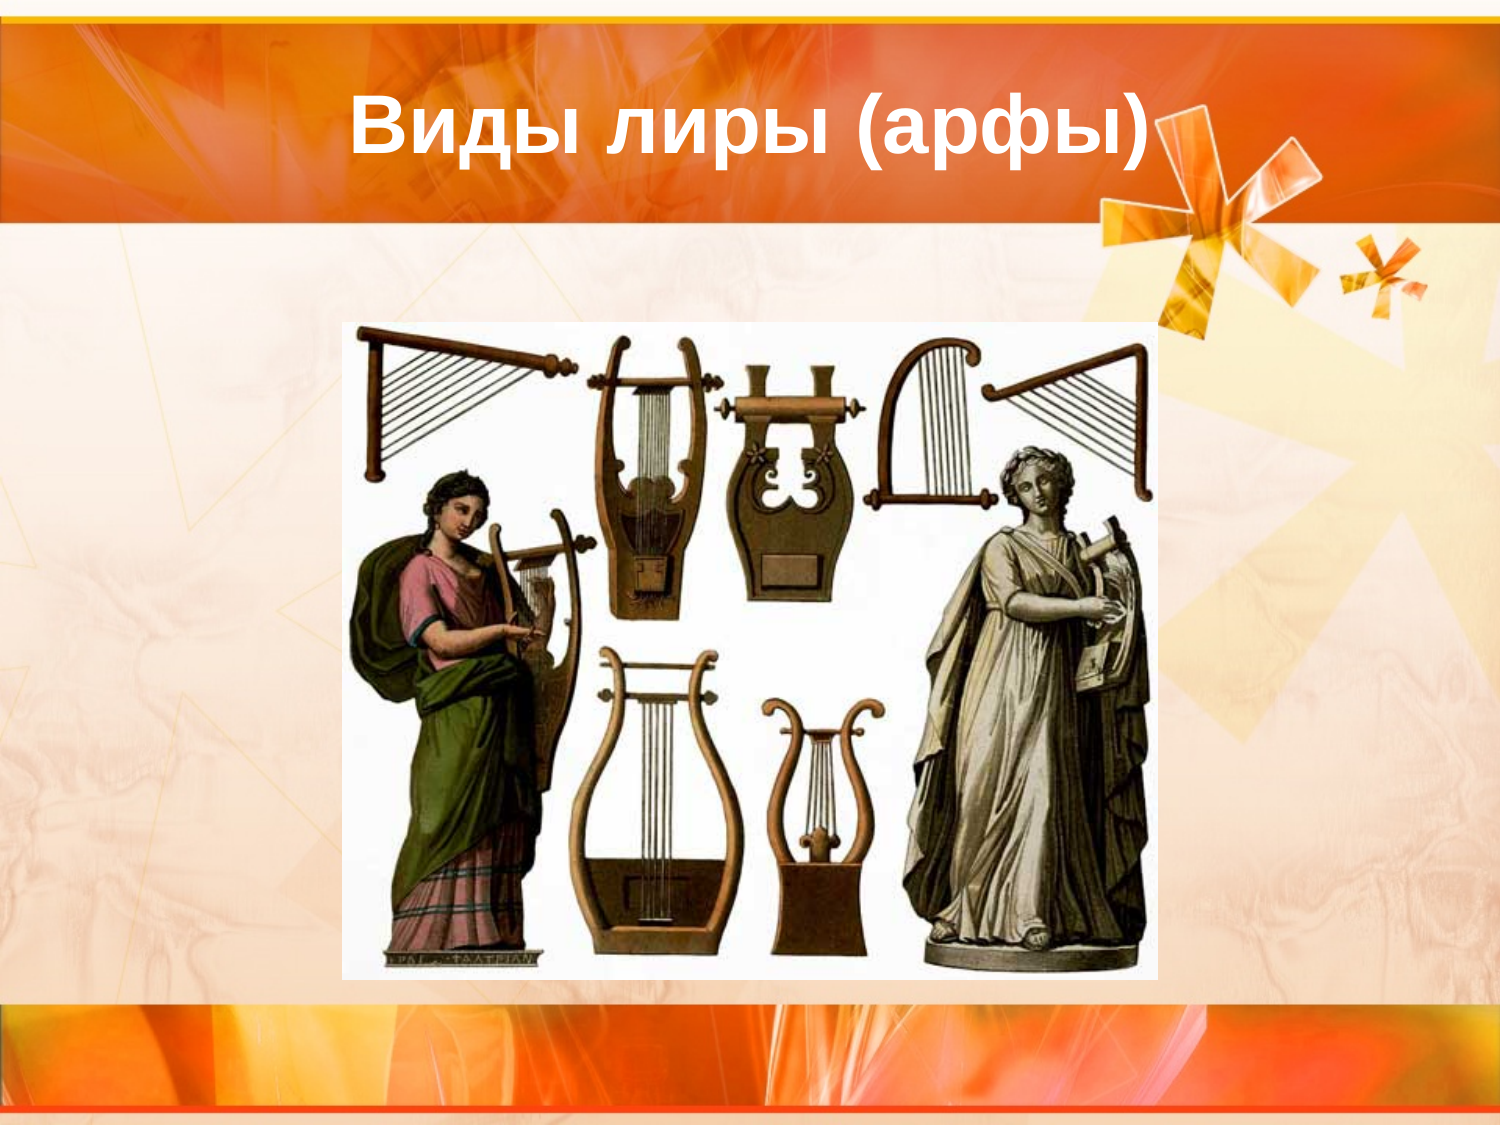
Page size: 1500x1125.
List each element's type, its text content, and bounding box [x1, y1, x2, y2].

title Виды лиры (арфы) [74, 26, 1426, 215]
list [341, 322, 1158, 980]
picture [0, 0, 1500, 1125]
